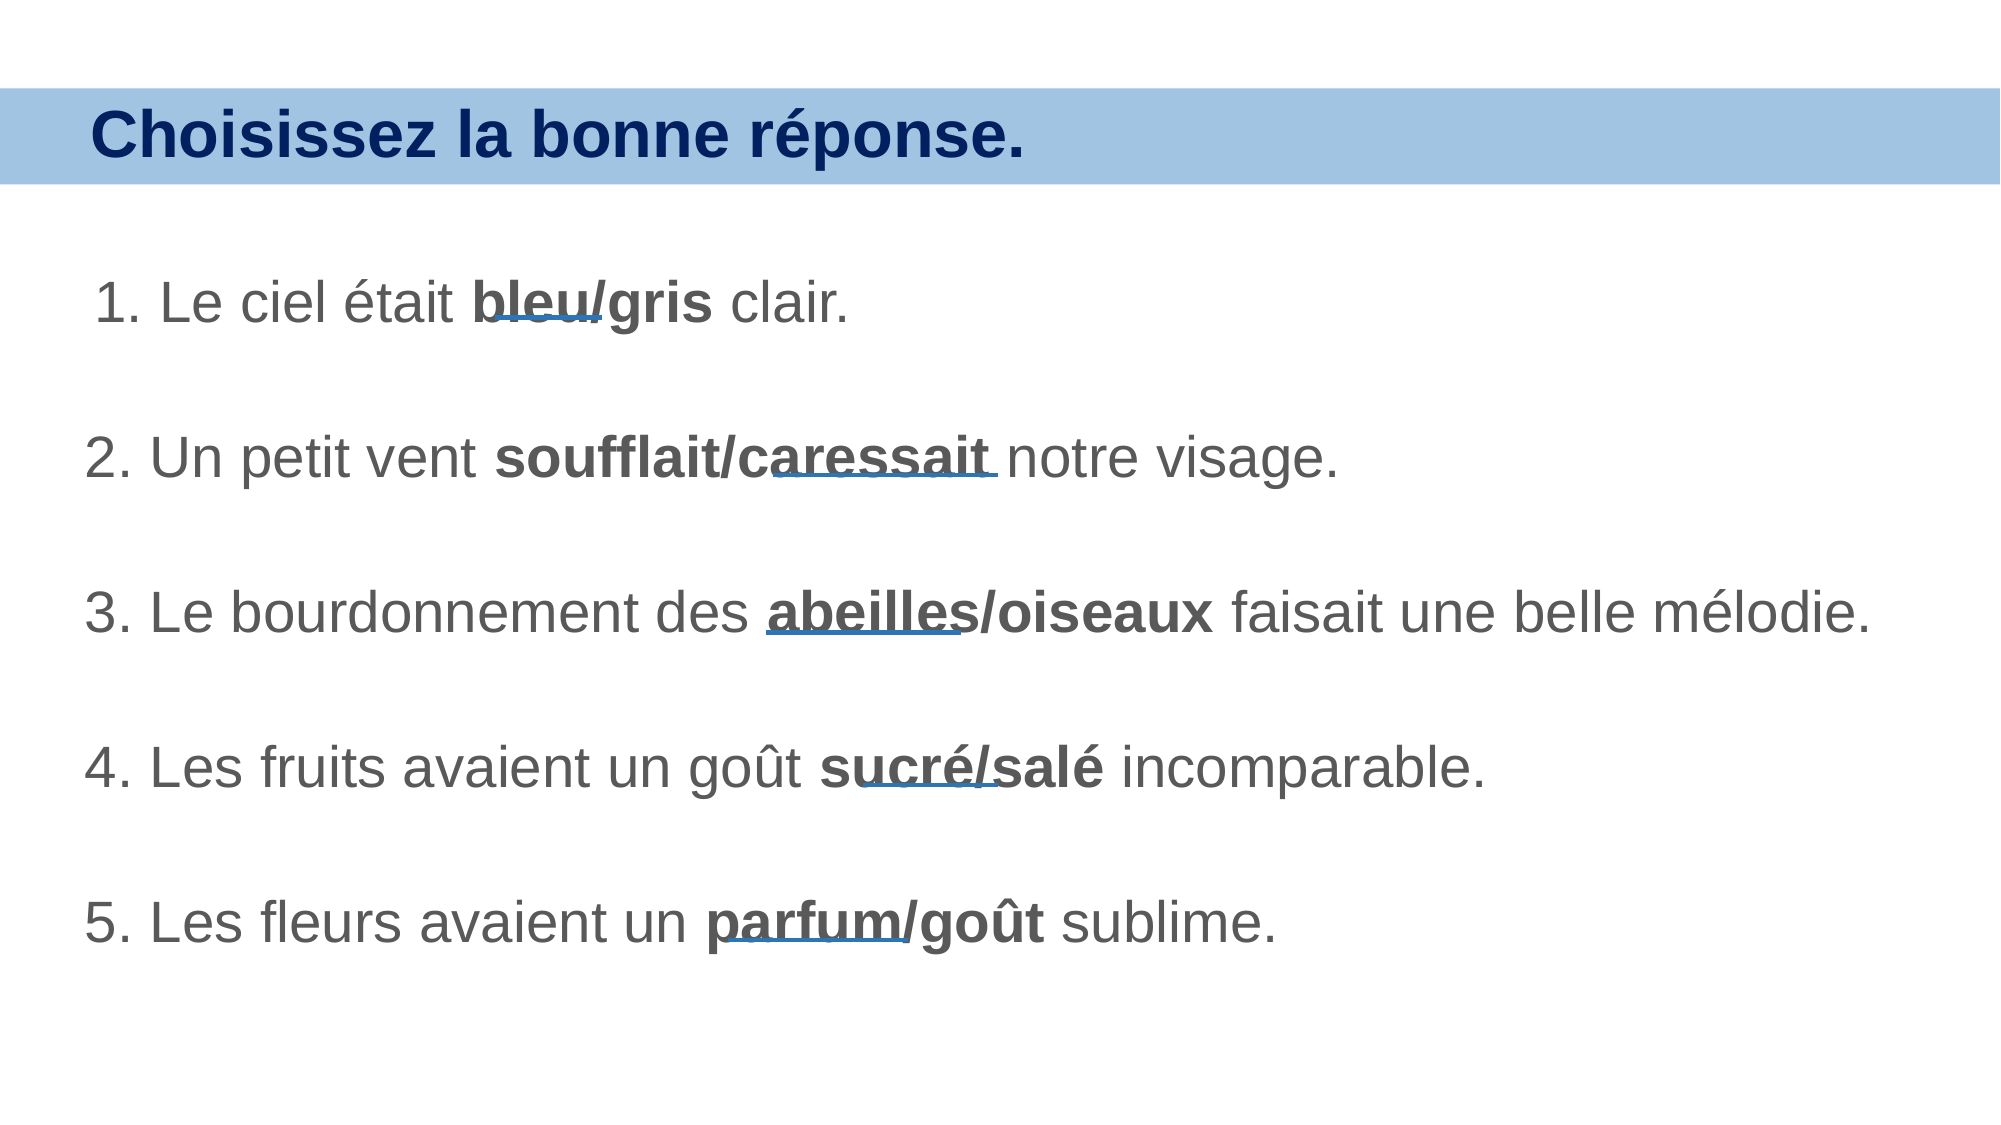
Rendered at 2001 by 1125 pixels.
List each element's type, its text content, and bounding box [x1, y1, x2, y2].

text_box 1. Le ciel était bleu/gris clair. 2. Un petit vent soufflait/caressait notre visage. 3. Le bourdonnement des abeilles/oiseaux faisait une belle mélodie. 4. Les fruits avaient un goût sucré/salé incomparable. 5. Les fleurs avaient un parfum/goût sublime. [69, 213, 1925, 969]
list Choisissez la bonne réponse. [0, 88, 2000, 185]
